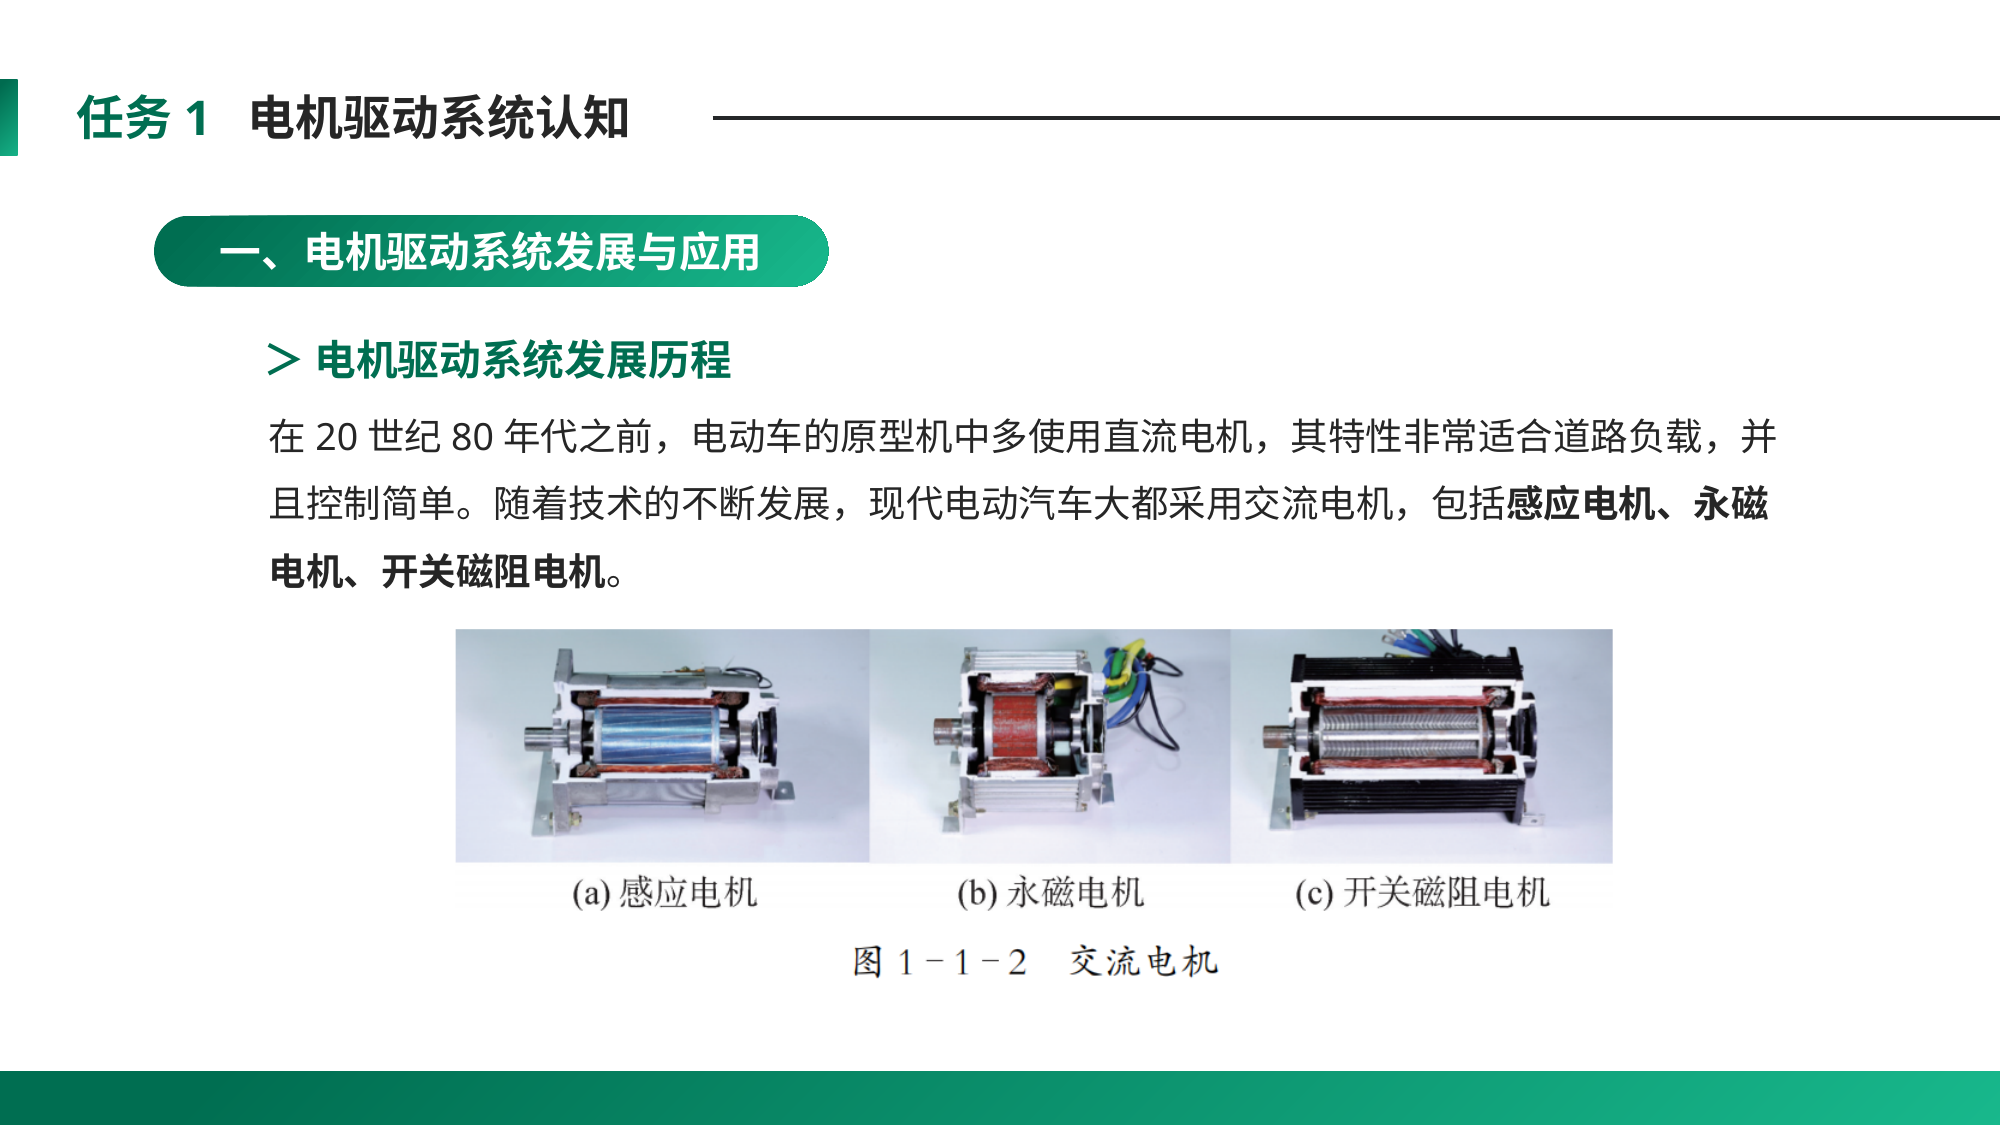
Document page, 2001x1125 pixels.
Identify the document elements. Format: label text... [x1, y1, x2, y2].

text_box 任务1 电机驱动系统认知 [61, 80, 1111, 153]
text_box ＞ 电机驱动系统发展历程 [248, 325, 762, 391]
text_box 在20世纪80年代之前，电动车的原型机中多使用直流电机，其特性非常适合道路负载，并且控制简单。随着技术的不断发展，现代电动汽车大都采用交流电机，包括感应电机、永磁电机、开关磁阻电机。 [254, 382, 1817, 601]
picture [445, 615, 1626, 989]
text_box 一、电机驱动系统发展与应用 [154, 215, 829, 287]
